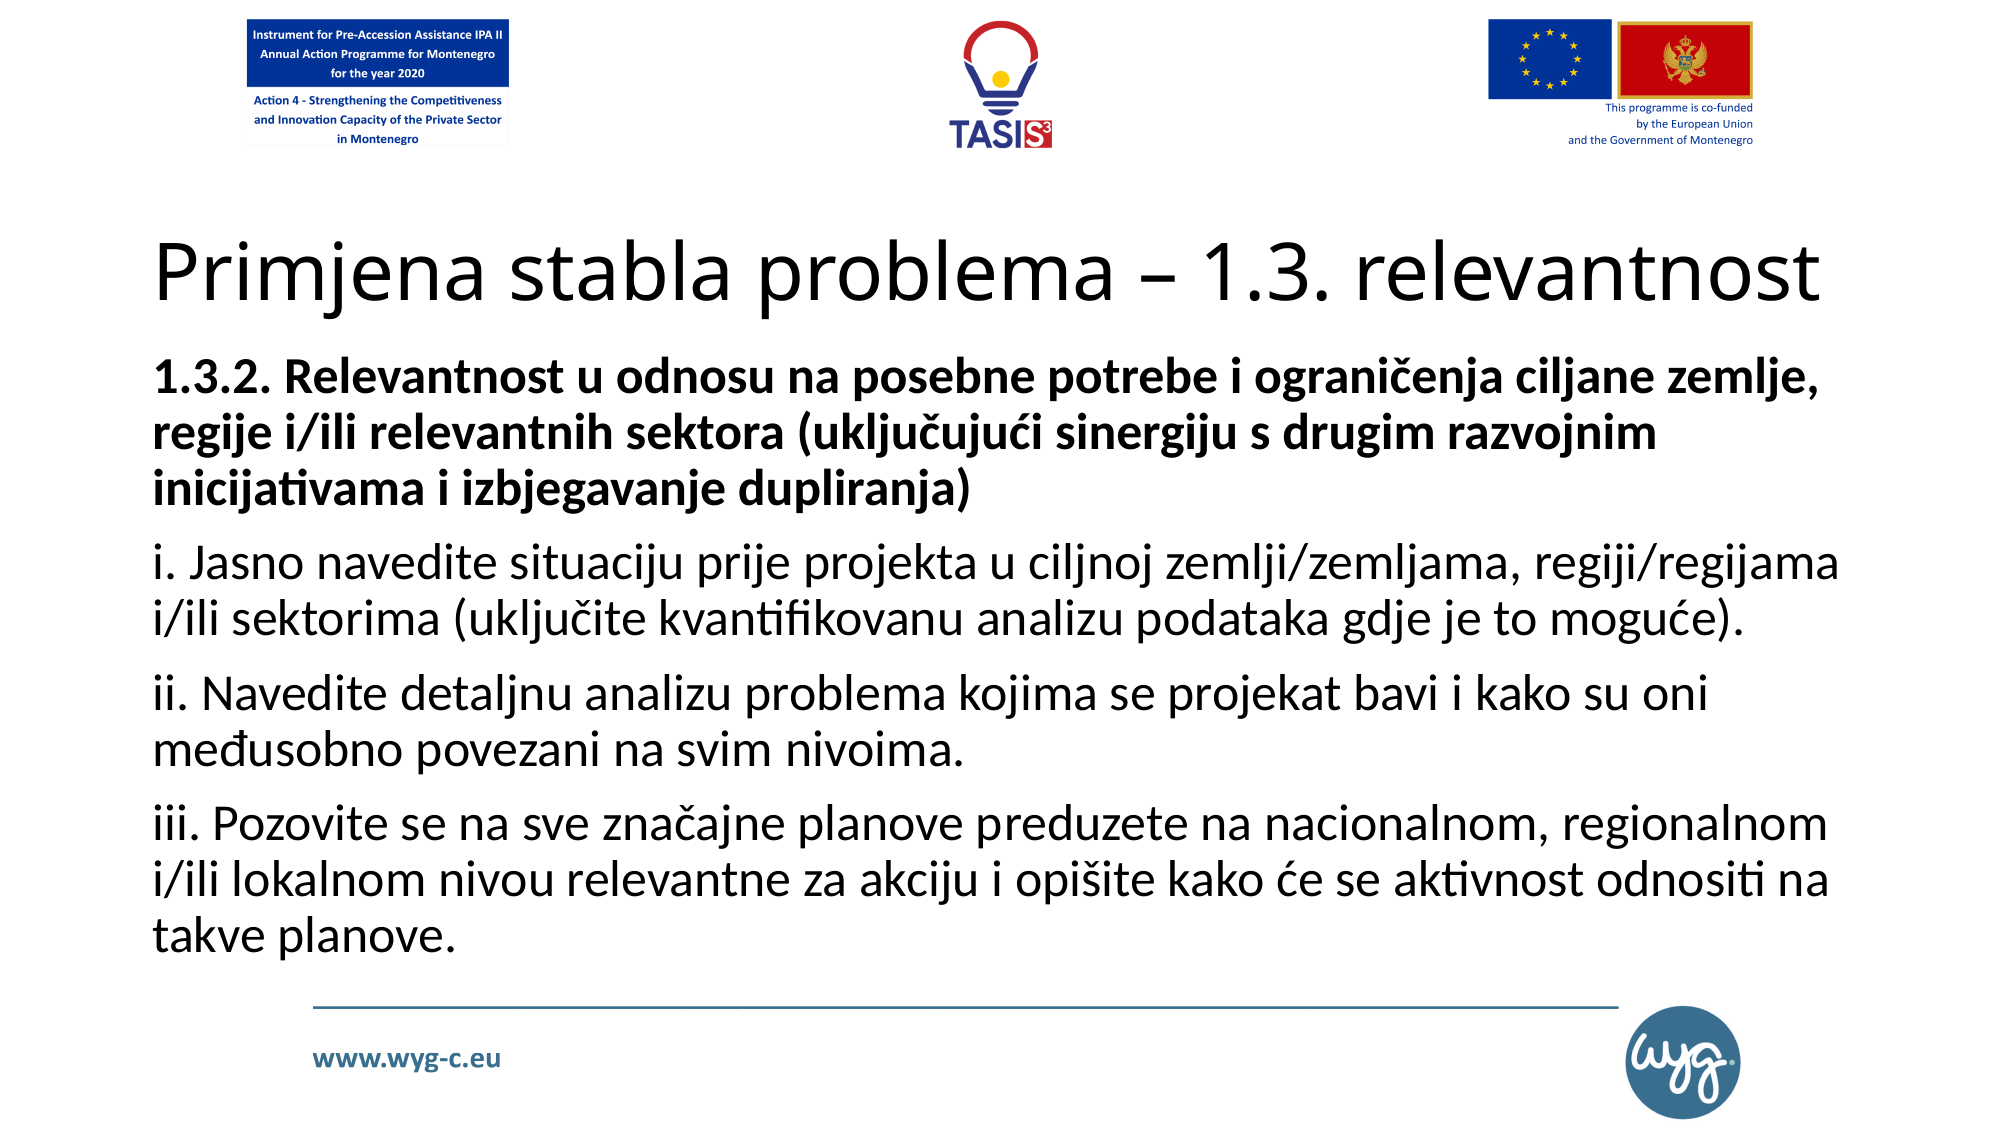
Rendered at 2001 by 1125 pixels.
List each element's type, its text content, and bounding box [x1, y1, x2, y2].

list 1.3.2. Relevantnost u odnosu na posebne potrebe i ograničenja ciljane zemlje, regije i/ili relevantnih sektora (uključujući sinergiju s drugim razvojnim inicijativama i izbjegavanje dupliranja) i. Jasno navedite situaciju prije projekta u ciljnoj zemlji/zemljama, regiji/regijama i/ili sektorima (uključite kvantifikovanu analizu podataka gdje je to moguće). ii. Navedite detaljnu analizu problema kojima se projekat bavi i kako su oni međusobno povezani na svim nivoima. iii. Pozovite se na sve značajne planove preduzete na nacionalnom, regionalnom i/ili lokalnom nivou relevantne za akciju i opišite kako će se aktivnost odnositi na takve planove. [137, 341, 1863, 1014]
picture [312, 1014, 1743, 1125]
title Primjena stabla problema – 1.3. relevantnost [137, 220, 1863, 330]
picture [246, 19, 1753, 149]
